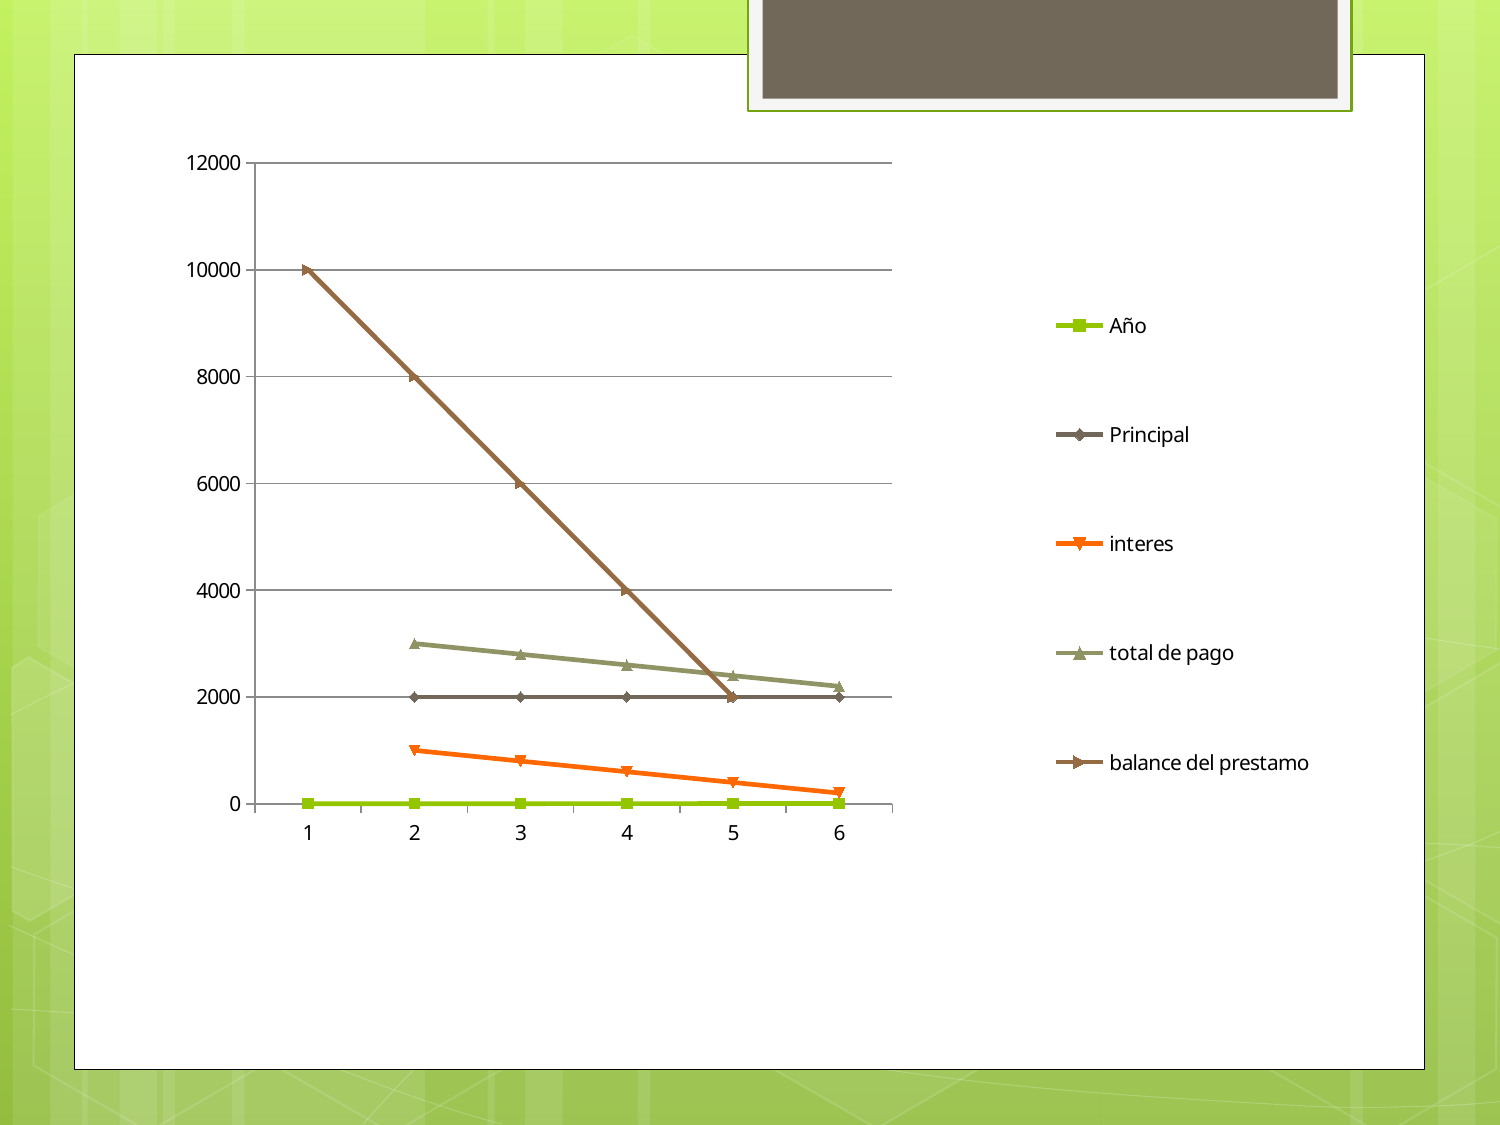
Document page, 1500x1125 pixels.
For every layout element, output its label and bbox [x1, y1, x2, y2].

chart [100, 148, 1377, 929]
